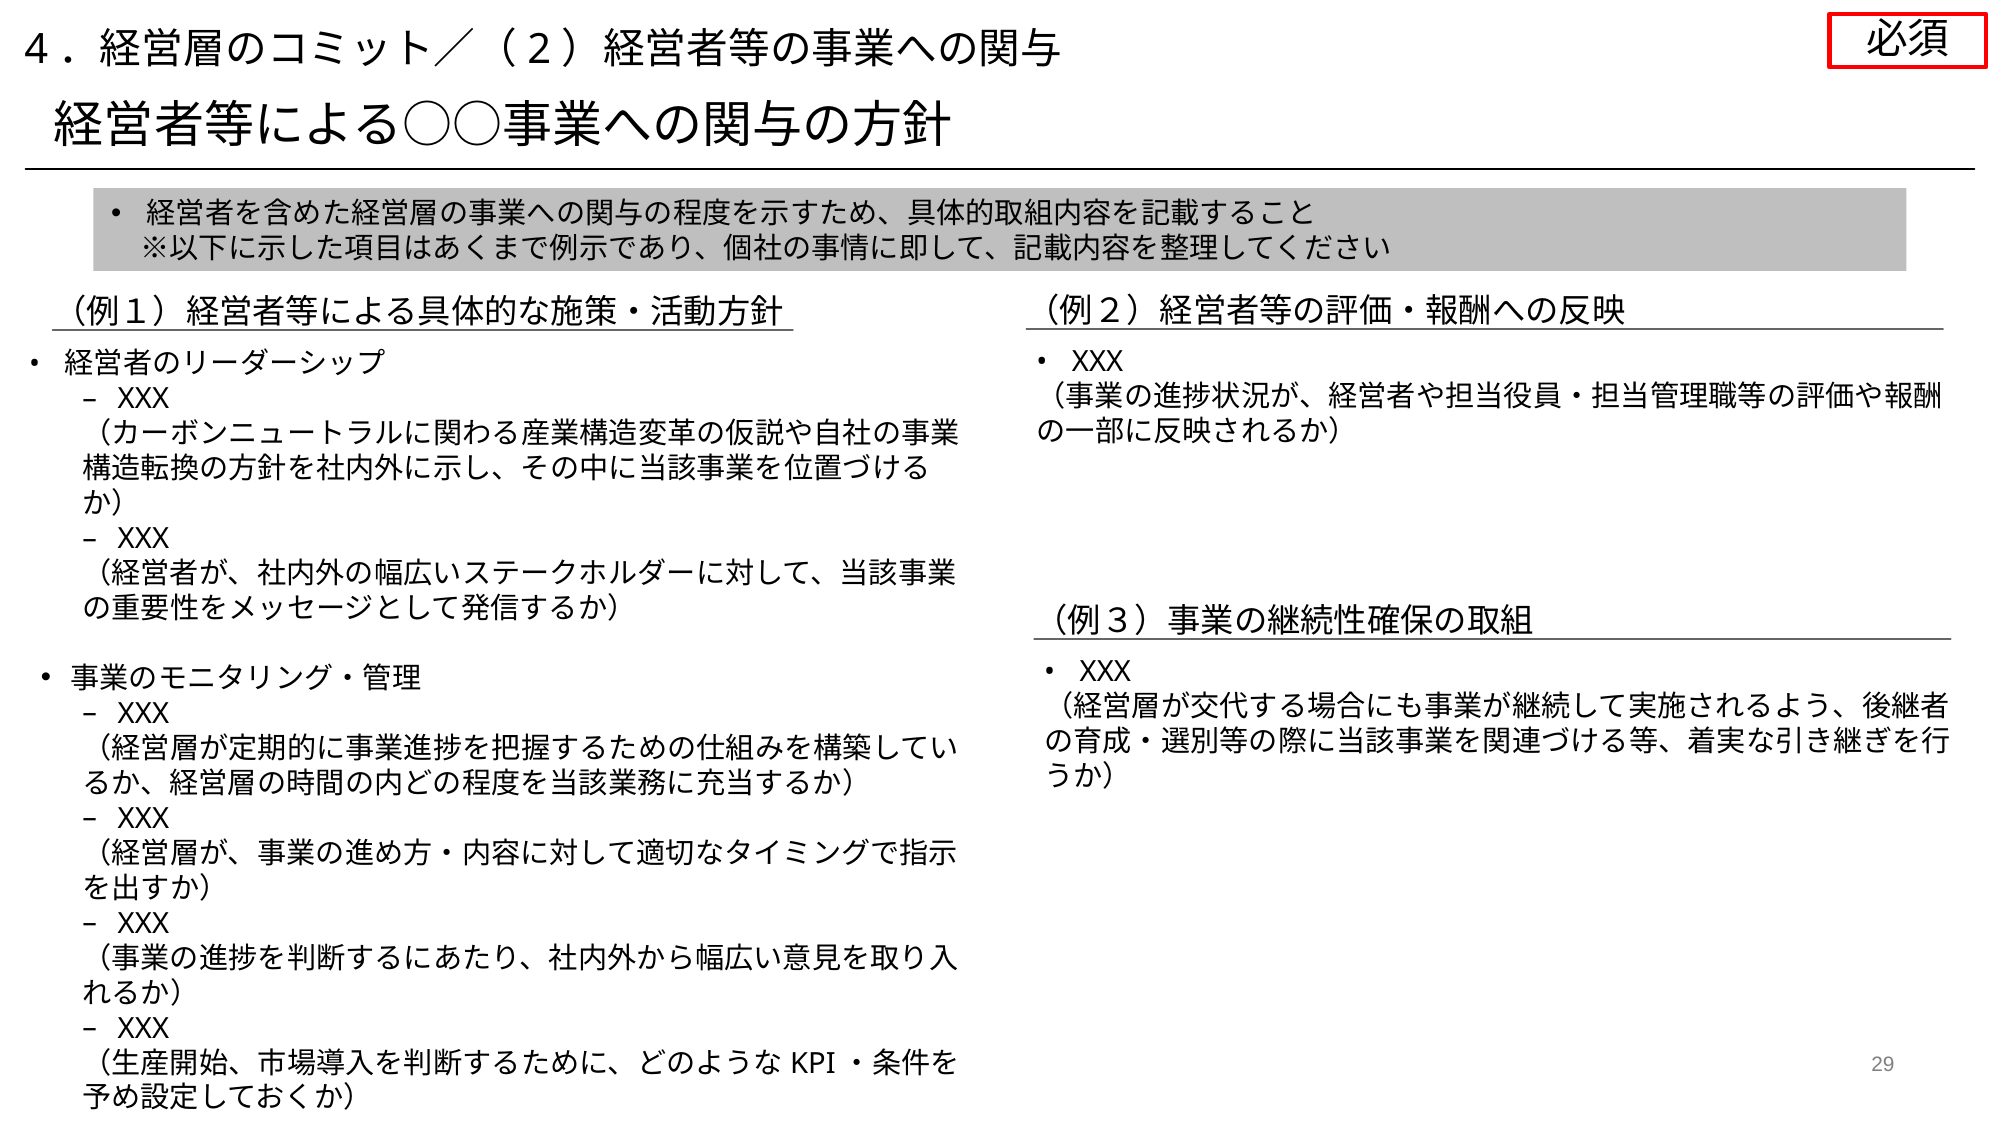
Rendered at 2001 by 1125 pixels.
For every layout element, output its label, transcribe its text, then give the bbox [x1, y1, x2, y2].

text_box 必須 [1829, 13, 1986, 68]
text_box 経営者等による○○事業への関与の方針 [53, 99, 1899, 154]
text_box XXX （事業の進捗状況が、経営者や担当役員・担当管理職等の評価や報酬の一部に反映されるか） [1018, 342, 1947, 478]
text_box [1033, 591, 1952, 640]
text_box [1026, 281, 1944, 330]
text_box 4．経営層のコミット／（2）経営者等の事業への関与 [24, 28, 1974, 74]
text_box 経営者のリーダーシップ XXX （カーボンニュートラルに関わる産業構造変革の仮説や自社の事業構造転換の方針を社内外に示し、その中に当該事業を位置づけるか） XXX （経営者が、社内外の幅広いステークホルダーに対して、当該事業の重要性をメッセージとして発信するか） 事業のモニタリング・管理 XXX （経営層が定期的に事業進捗を把握するための仕組みを構築しているか、経営層の時間の内どの程度を当該業務に充当するか） XXX （経営層が、事業の進め方・内容に対して適切なタイミングで指示を出すか） XXX （事業の進捗を判断するにあたり、社内外から幅広い意見を取り入れるか） XXX （生産開始、市場導入を判断するために、どのようなKPI・条件を予め設定しておくか） [11, 344, 986, 1112]
text_box 経営者を含めた経営層の事業への関与の程度を示すため、具体的取組内容を記載すること ※以下に示した項目はあくまで例示であり、個社の事情に即して、記載内容を整理してください [93, 188, 1907, 271]
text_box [52, 282, 794, 331]
text_box XXX （経営層が交代する場合にも事業が継続して実施されるよう、後継者の育成・選別等の際に当該事業を関連づける等、着実な引き継ぎを行うか） [1026, 652, 1955, 788]
